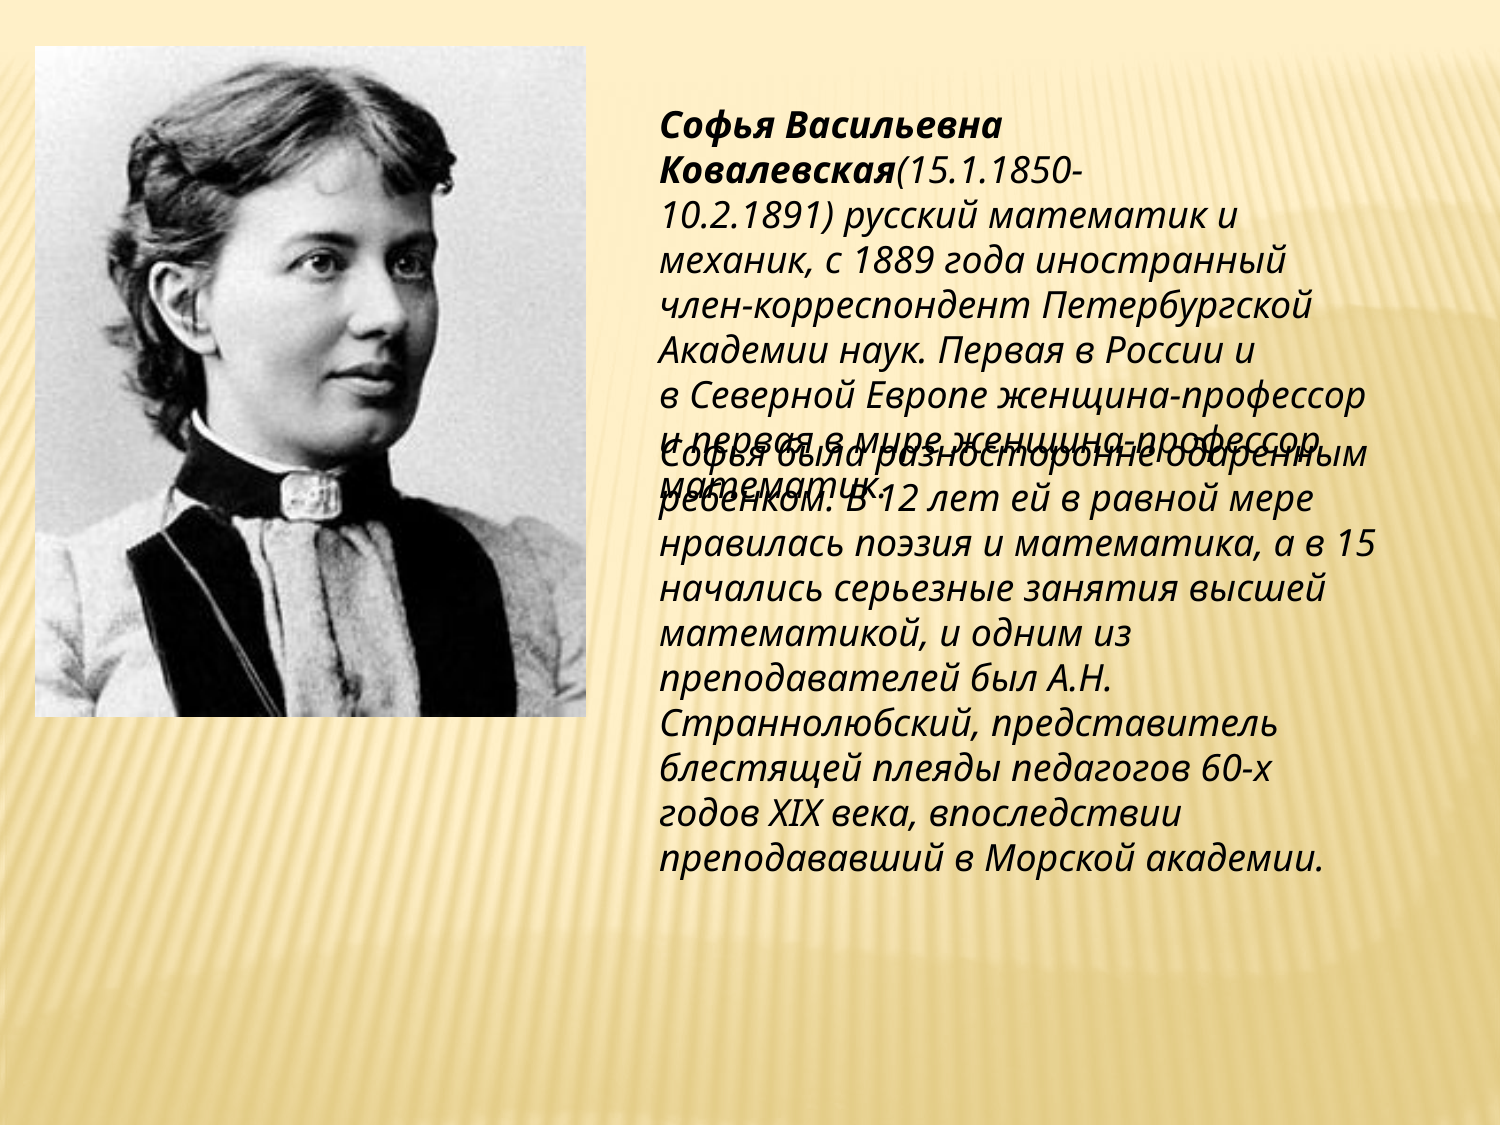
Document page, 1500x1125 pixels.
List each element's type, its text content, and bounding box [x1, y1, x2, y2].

picture [34, 46, 587, 718]
text_box Софья была разносторонне одаренным ребенком. В 12 лет ей в равной мере нравилась поэзия и математика, а в 15 начались серьезные занятия высшей математикой, и одним из преподавателей был А.Н. Страннолюбский, представитель блестящей плеяды педагогов 60-х годов XIX века, впоследствии преподававший в Морской академии. [644, 421, 1395, 932]
text_box Софья Васильевна Ковалевская(15.1.1850-10.2.1891) русский математик и механик, с 1889 года иностранный член-корреспондент Петербургской Академии наук. Первая в России и в Северной Европе женщина-профессор и первая в мире женщина-профессор математик. [644, 93, 1395, 421]
